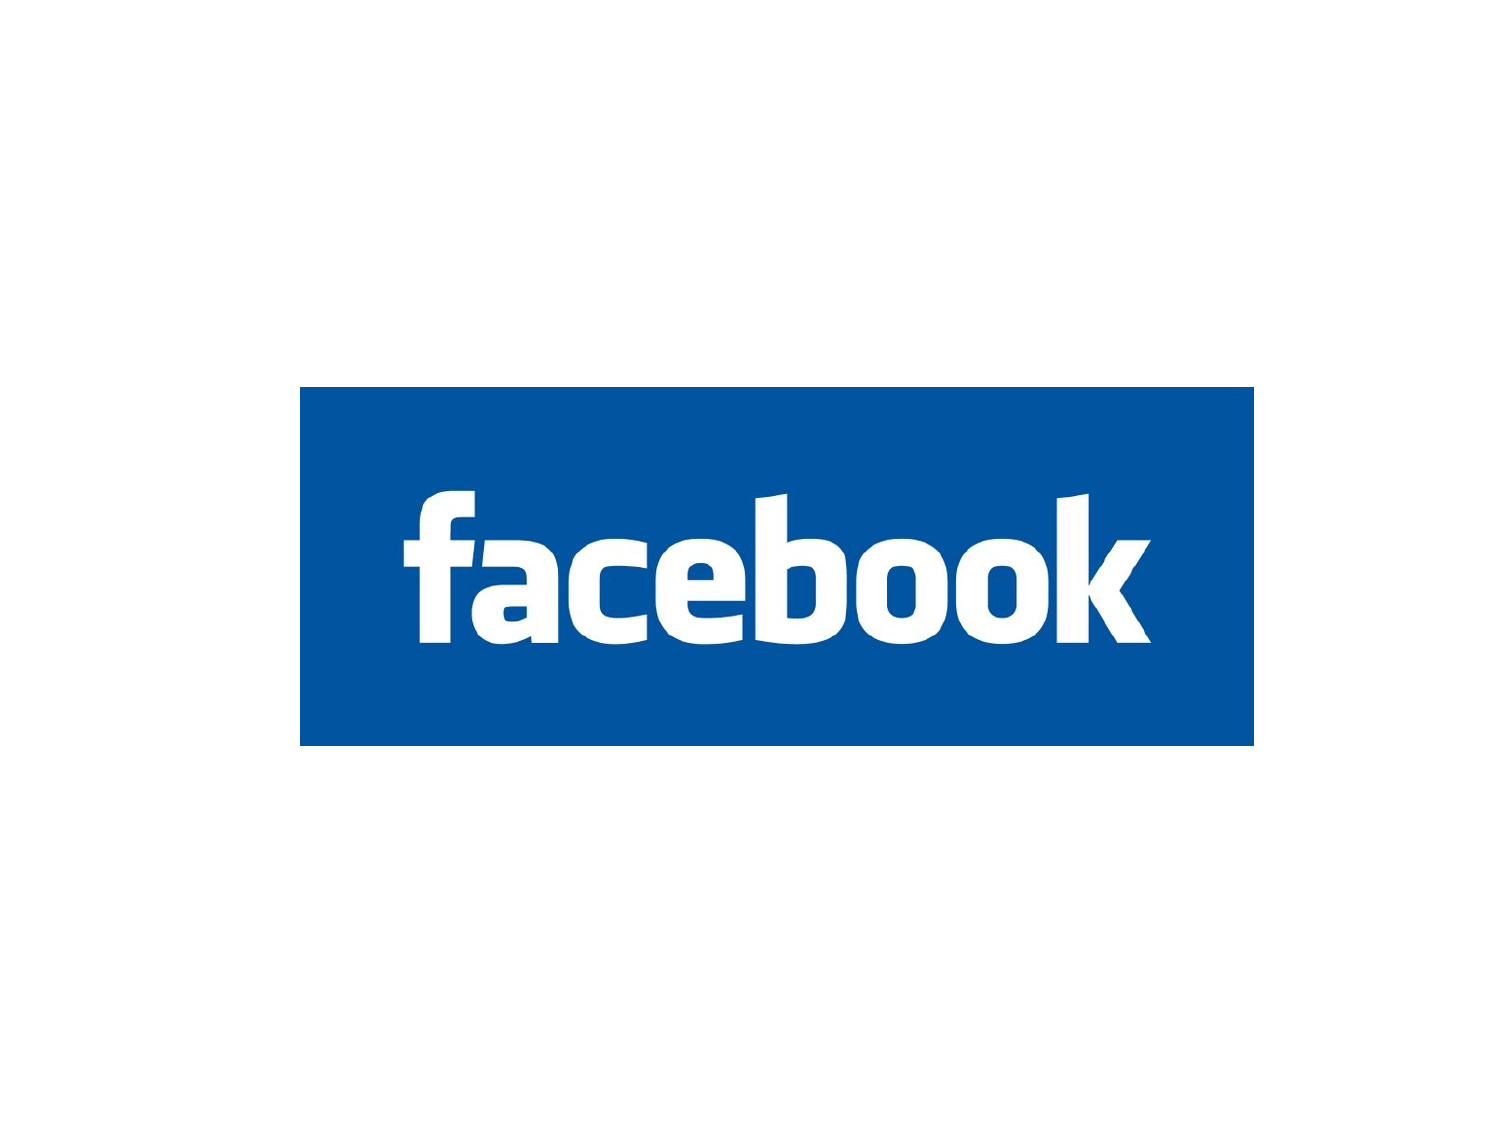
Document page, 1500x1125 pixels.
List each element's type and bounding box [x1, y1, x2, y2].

picture [299, 387, 1254, 747]
